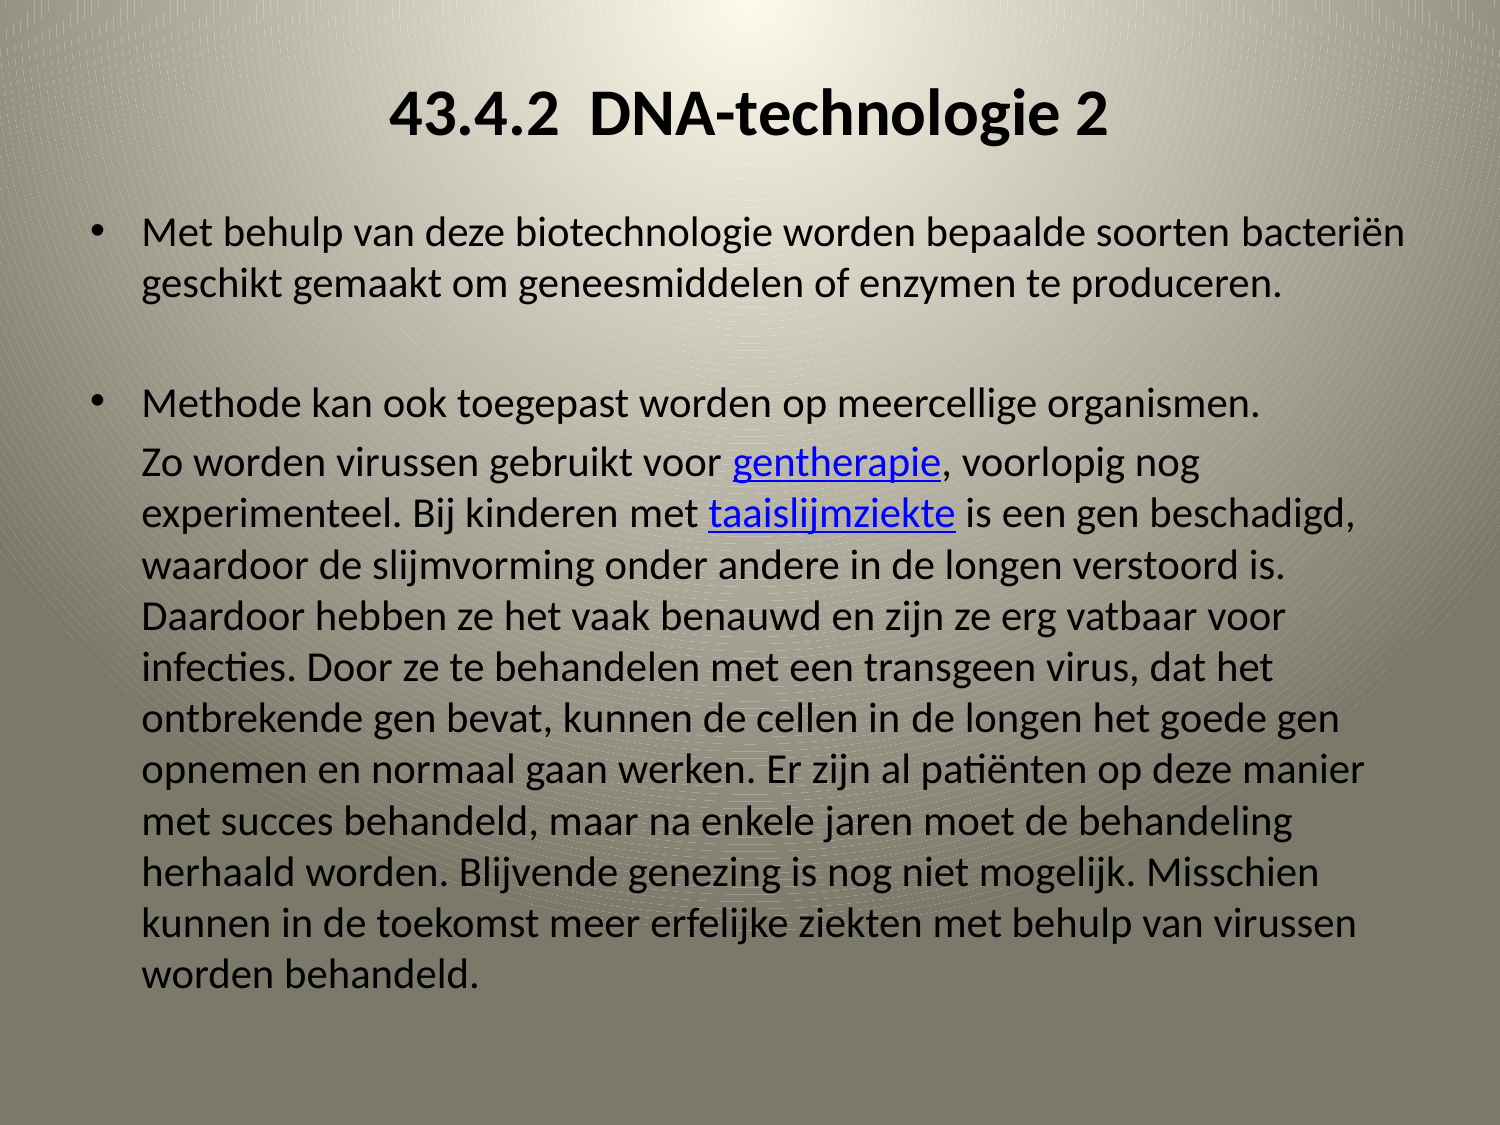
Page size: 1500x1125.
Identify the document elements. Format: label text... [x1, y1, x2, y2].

list Met behulp van deze biotechnologie worden bepaalde soorten bacteriën geschikt gemaakt om geneesmiddelen of enzymen te produceren. Methode kan ook toegepast worden op meercellige organismen. Zo worden virussen gebruikt voor gentherapie, voorlopig nog experimenteel. Bij kinderen met taaislijmziekte is een gen beschadigd, waardoor de slijmvorming onder andere in de longen verstoord is. Daardoor hebben ze het vaak benauwd en zijn ze erg vatbaar voor infecties. Door ze te behandelen met een transgeen virus, dat het ontbrekende gen bevat, kunnen de cellen in de longen het goede gen opnemen en normaal gaan werken. Er zijn al patiënten op deze manier met succes behandeld, maar na enkele jaren moet de behandeling herhaald worden. Blijvende genezing is nog niet mogelijk. Misschien kunnen in de toekomst meer erfelijke ziekten met behulp van virussen worden behandeld. [75, 196, 1425, 1047]
title 43.4.2 DNA-technologie 2 [75, 45, 1425, 173]
